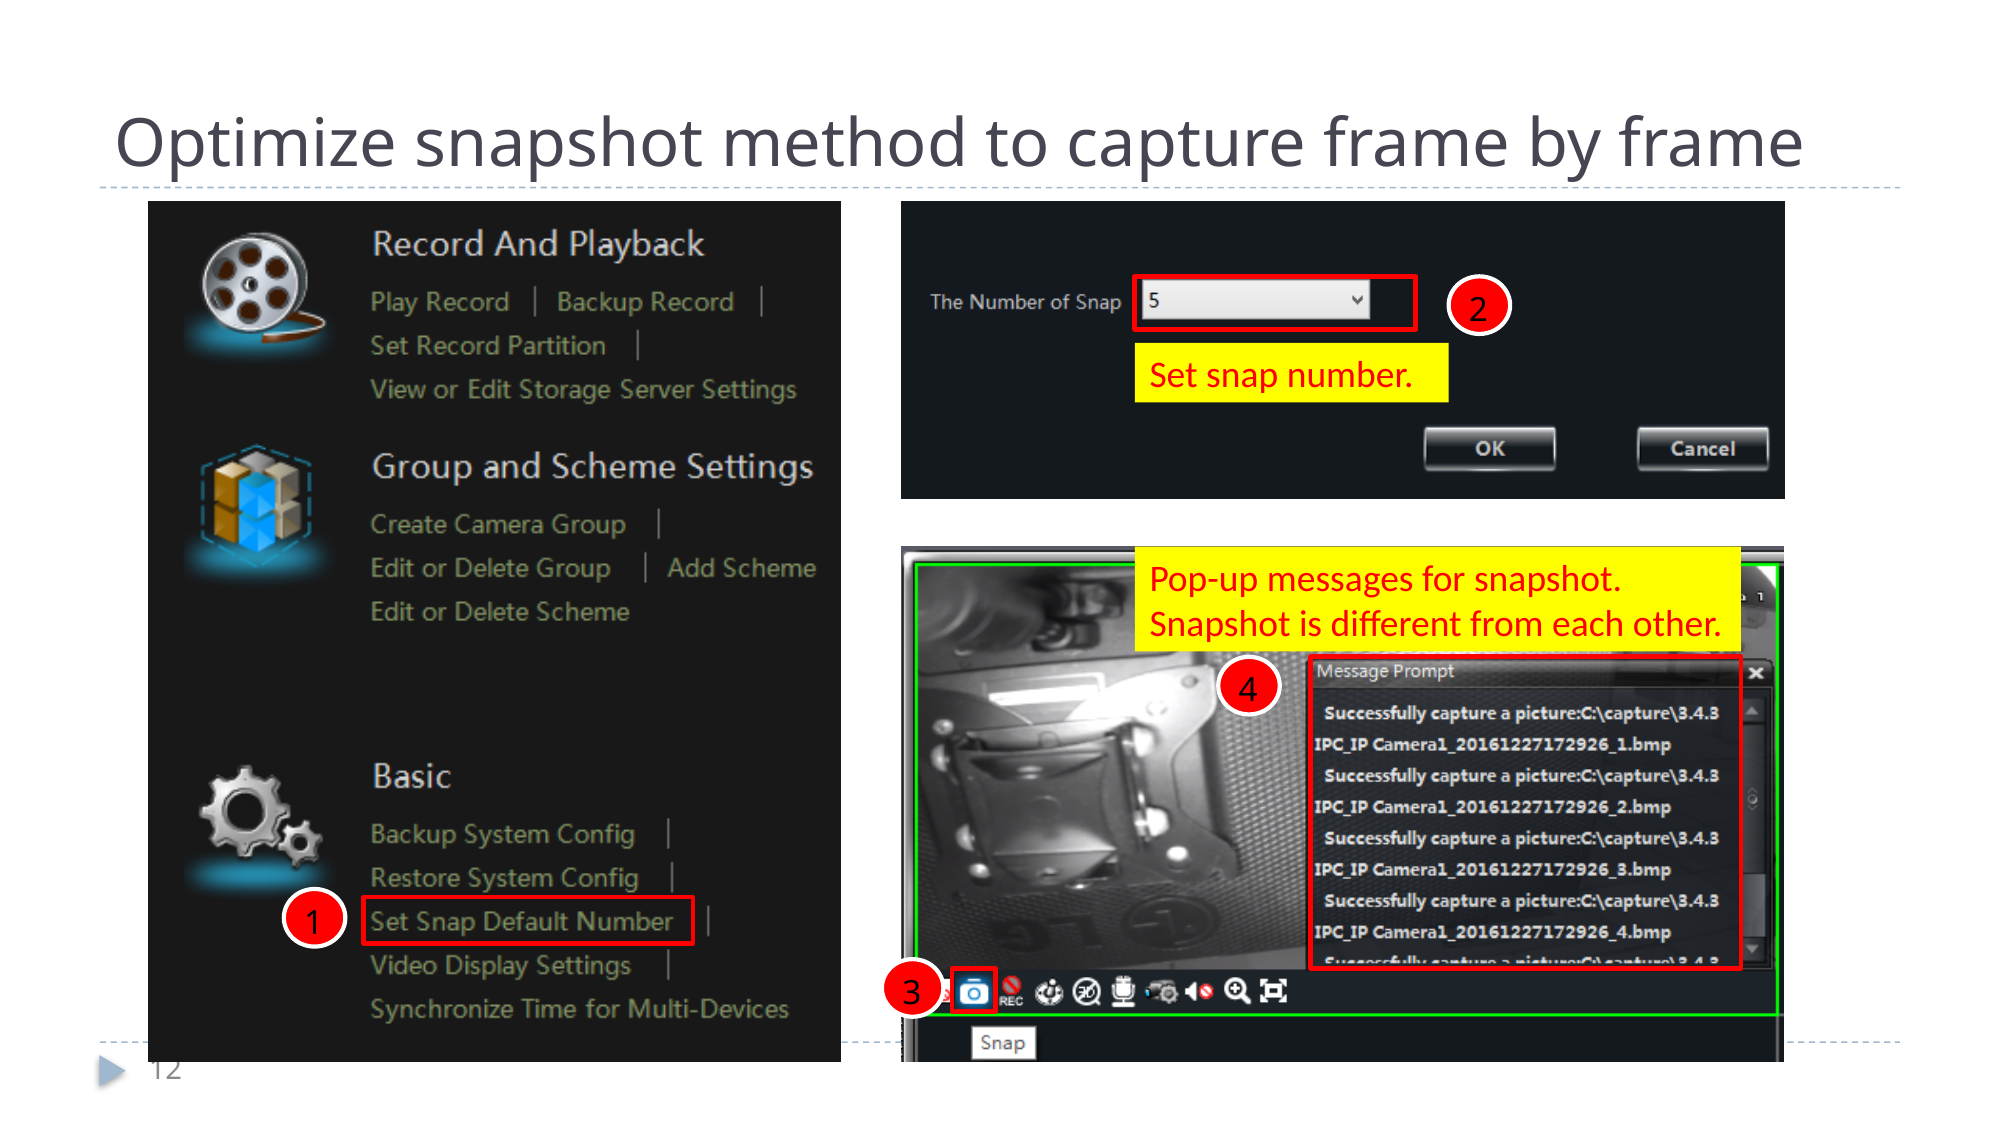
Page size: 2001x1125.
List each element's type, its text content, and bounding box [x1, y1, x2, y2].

slide_number 12 [133, 1042, 568, 1103]
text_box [283, 888, 351, 950]
picture [148, 200, 841, 1063]
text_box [1448, 276, 1515, 337]
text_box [881, 958, 949, 1020]
picture [900, 546, 1785, 1063]
picture [900, 200, 1785, 499]
title Optimize snapshot method to capture frame by frame [99, 24, 1900, 188]
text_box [1218, 656, 1285, 718]
